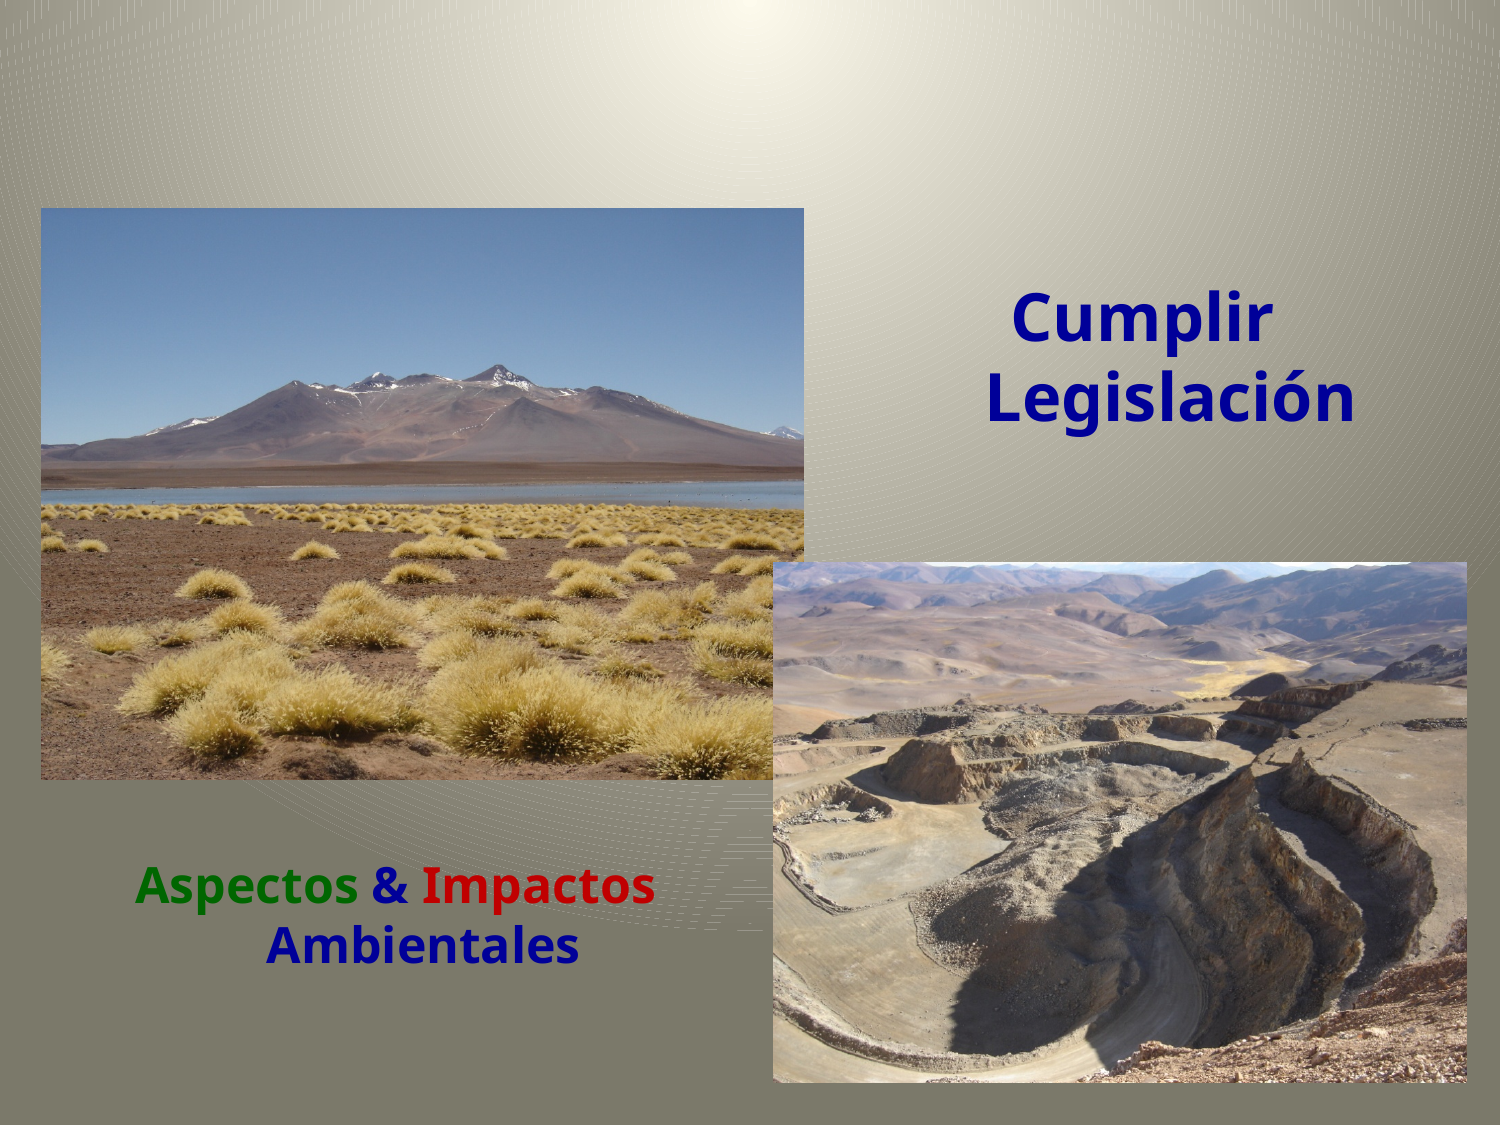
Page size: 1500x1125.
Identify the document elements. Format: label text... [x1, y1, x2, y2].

text_box Aspectos & Impactos Ambientales [64, 845, 727, 981]
text_box Cumplir Legislación [856, 267, 1430, 442]
picture [40, 207, 1467, 1083]
text_box [41, 787, 768, 905]
text_box [41, 113, 1424, 560]
